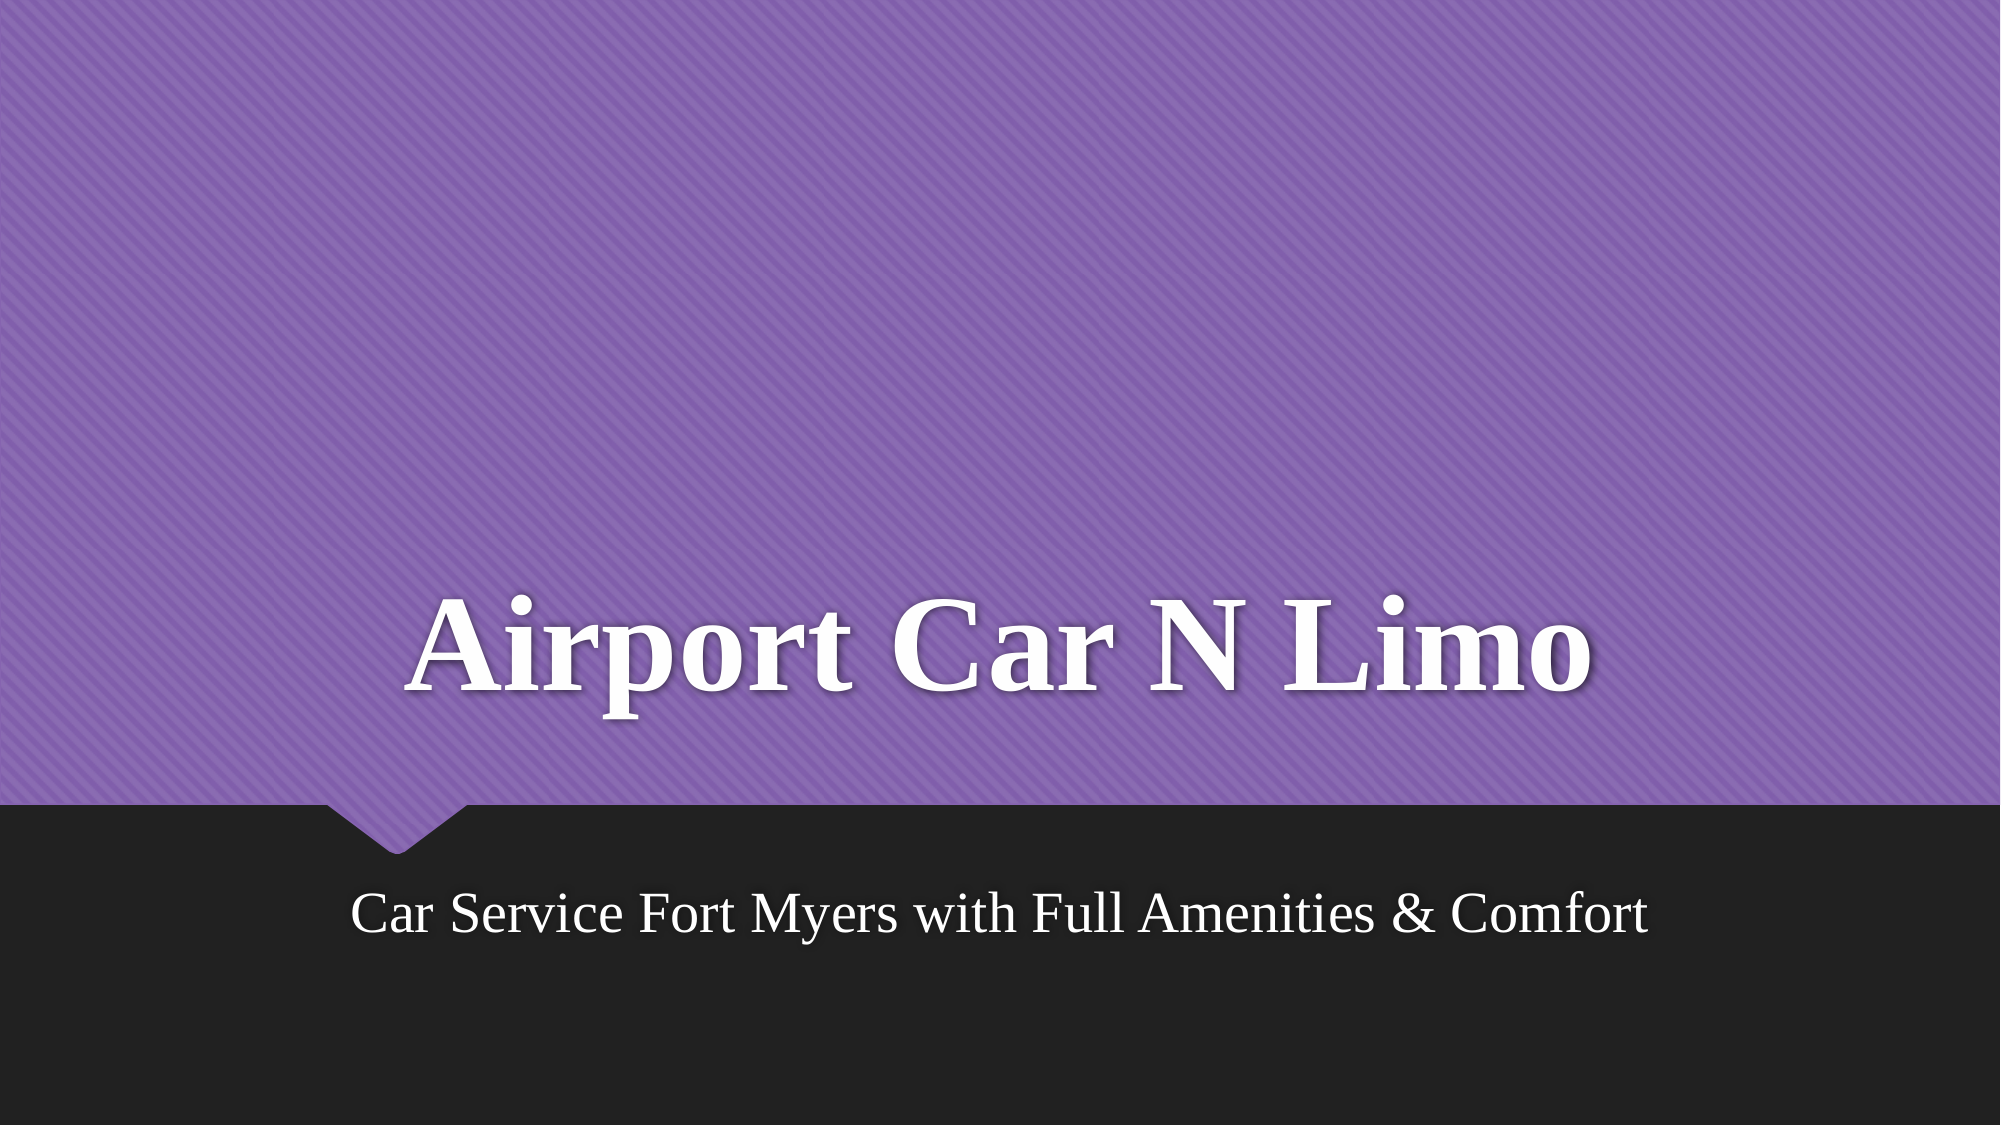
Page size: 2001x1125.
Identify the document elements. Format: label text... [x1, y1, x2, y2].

title Airport Car N Limo [132, 237, 1868, 726]
subtitle Car Service Fort Myers with Full Amenities & Comfort [132, 866, 1868, 938]
